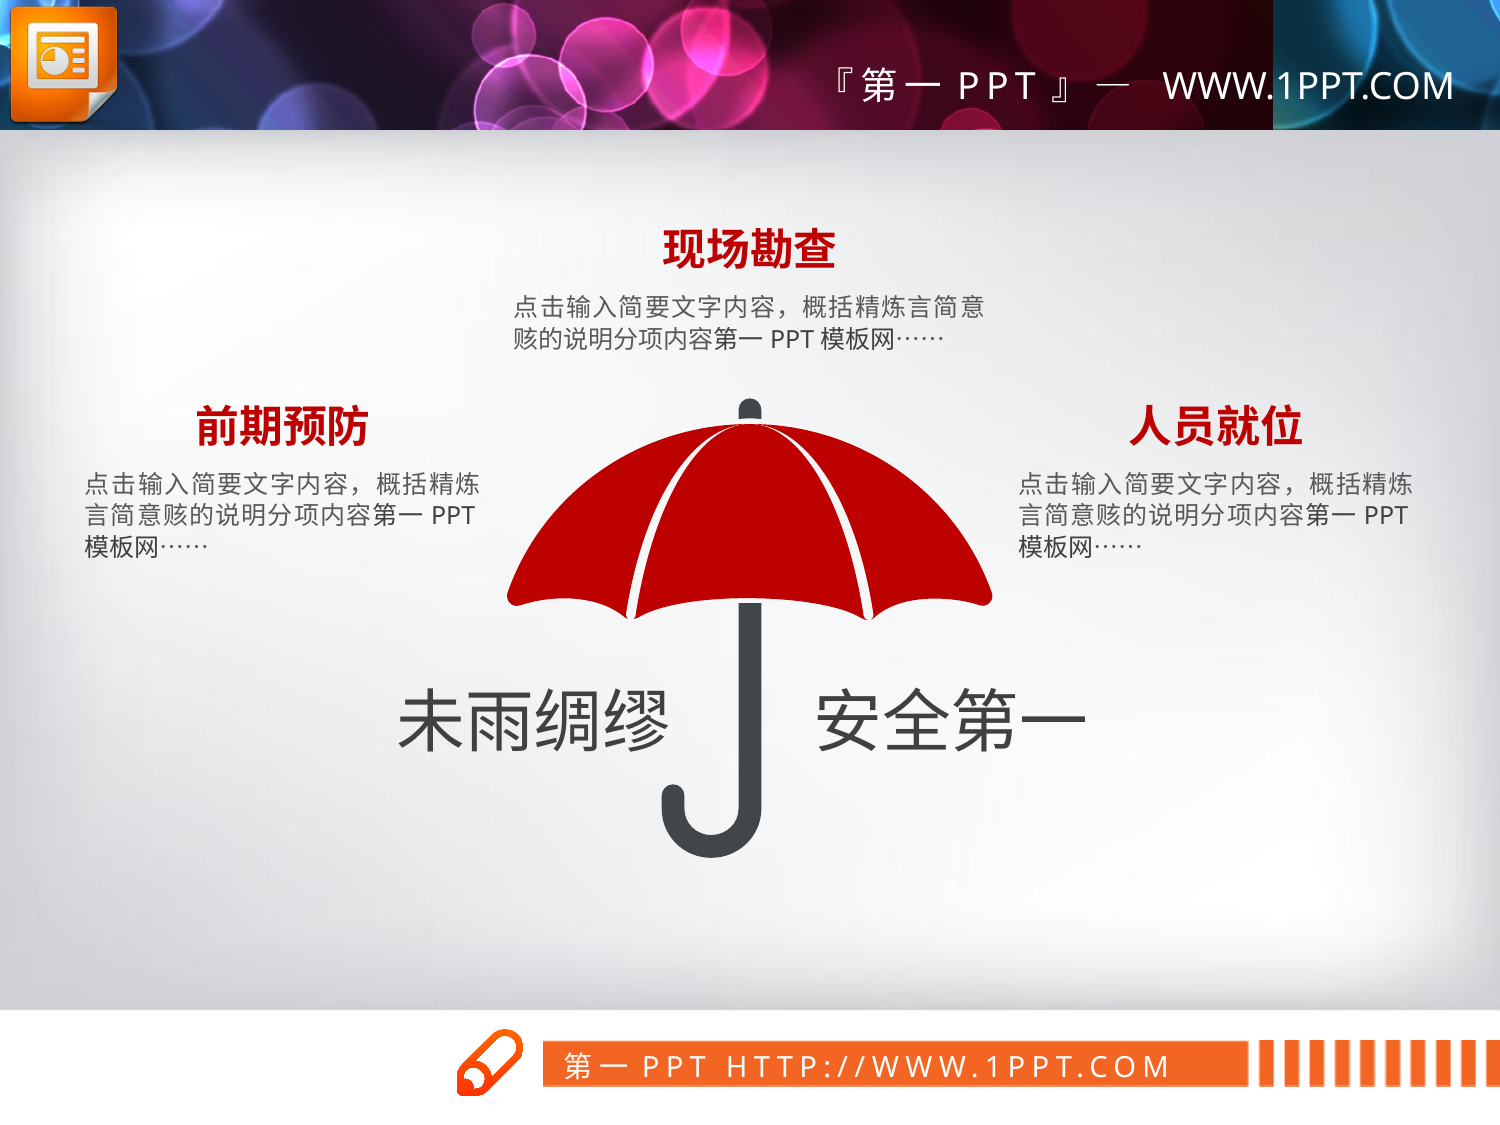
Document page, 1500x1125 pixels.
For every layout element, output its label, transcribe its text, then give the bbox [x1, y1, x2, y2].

text_box 安全第一 [999, 677, 1092, 761]
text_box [505, 398, 995, 858]
text_box 未雨绸缪 [393, 677, 500, 761]
text_box 人员就位 [1101, 398, 1331, 452]
text_box 现场勘查 [635, 221, 865, 275]
text_box 点击输入简要文字内容，概括精炼言简意赅的说明分项内容第一PPT模板网…… [1018, 467, 1415, 562]
picture [0, 0, 1500, 1012]
text_box 点击输入简要文字内容，概括精炼言简意赅的说明分项内容第一PPT模板网…… [514, 290, 986, 354]
text_box 前期预防 [142, 398, 424, 452]
text_box 点击输入简要文字内容，概括精炼言简意赅的说明分项内容第一PPT模板网…… [84, 467, 482, 562]
picture [543, 1040, 1500, 1087]
